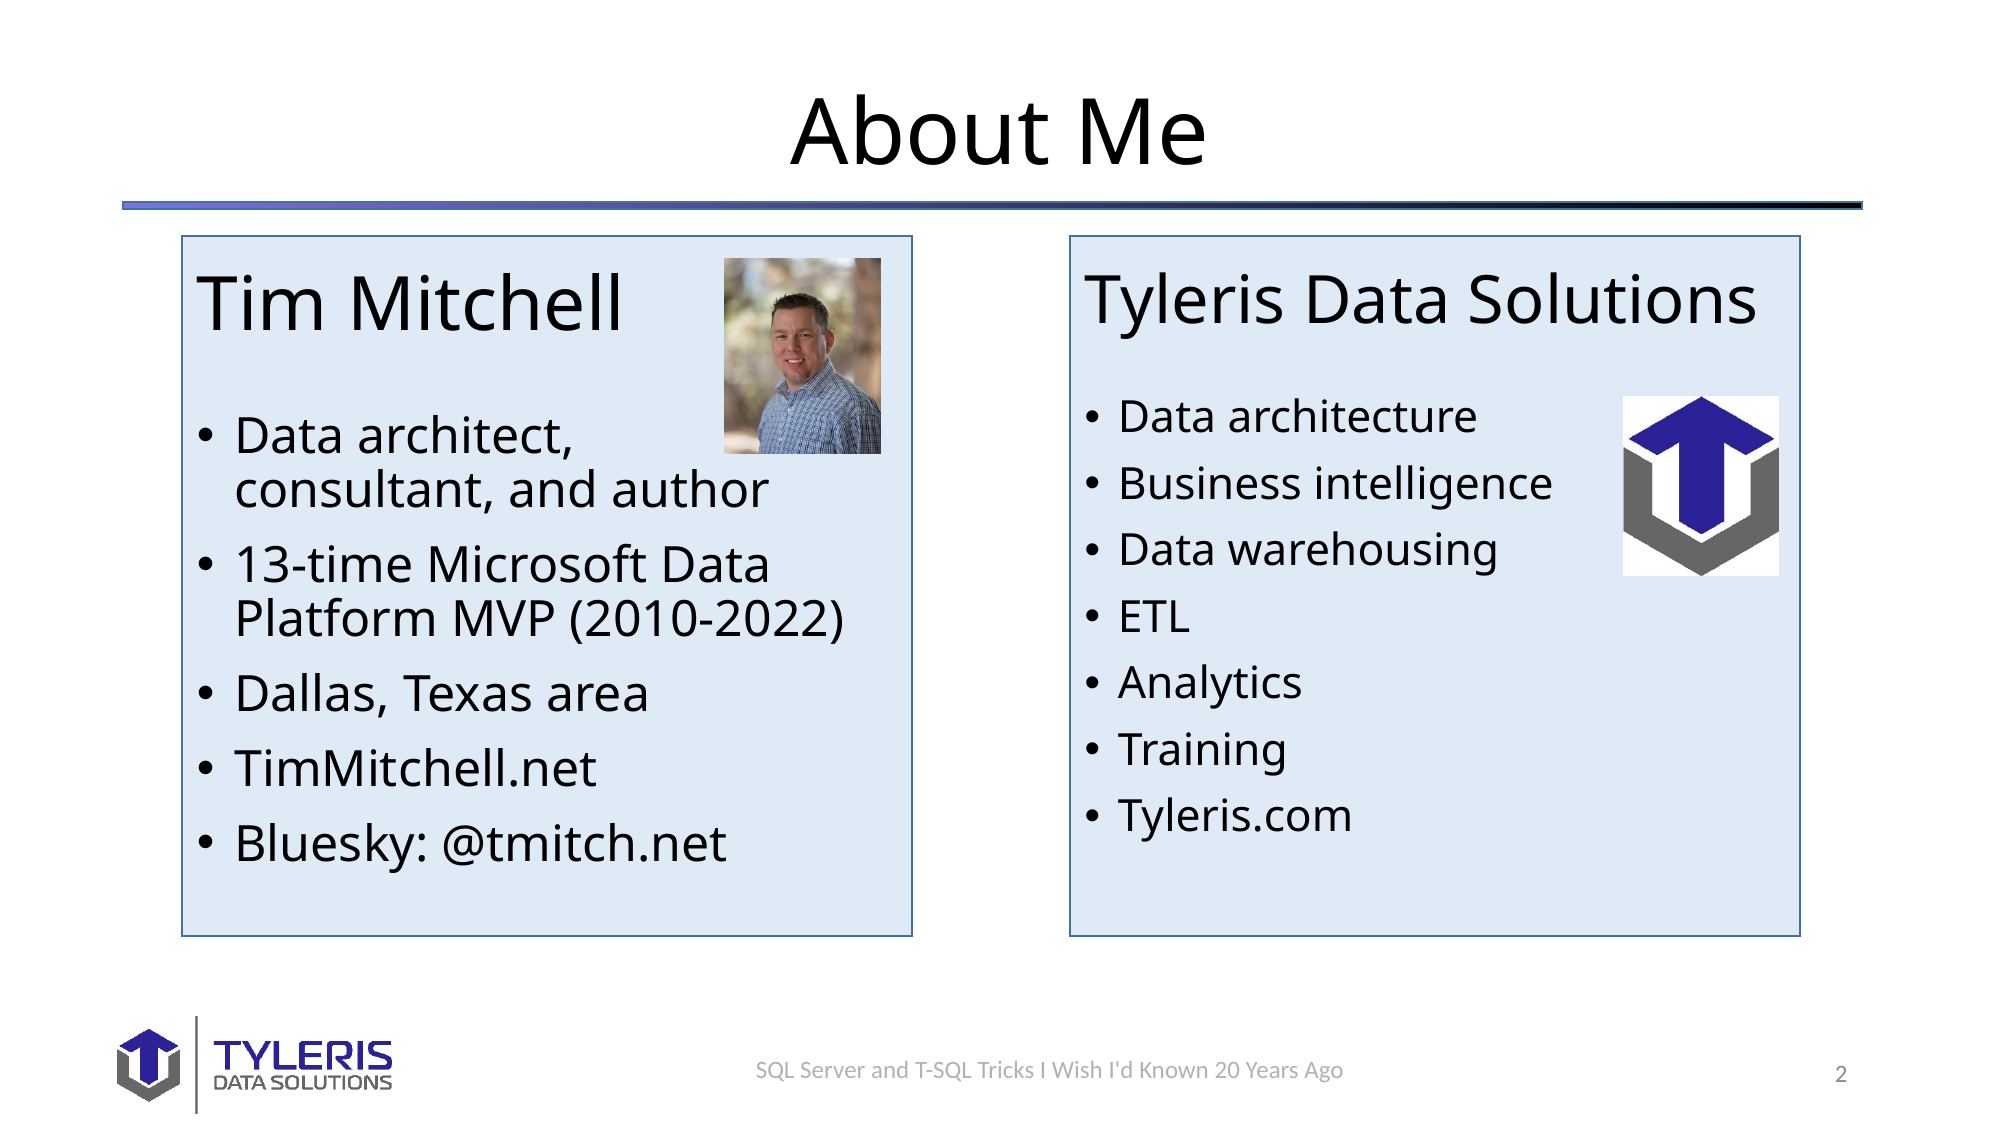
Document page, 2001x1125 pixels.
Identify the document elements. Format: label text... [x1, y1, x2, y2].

footer SQL Server and T-SQL Tricks I Wish I'd Known 20 Years Ago [599, 1039, 1502, 1099]
text_box [181, 235, 913, 937]
text_box Tyleris Data Solutions Data architecture Business intelligence Data warehousing ETL Analytics Training Tyleris.com [1069, 258, 1779, 923]
text_box [1069, 235, 1801, 937]
picture [117, 1016, 392, 1114]
text_box [122, 201, 1863, 210]
slide_number 2 [1778, 1042, 1863, 1103]
picture [1623, 396, 1779, 576]
list Tim Mitchell Data architect, consultant, and author 13-time Microsoft Data Platform MVP (2010-2022) Dallas, Texas area TimMitchell.net Bluesky: @tmitch.net [181, 258, 881, 923]
title About Me [137, 59, 1863, 201]
picture [724, 257, 882, 454]
